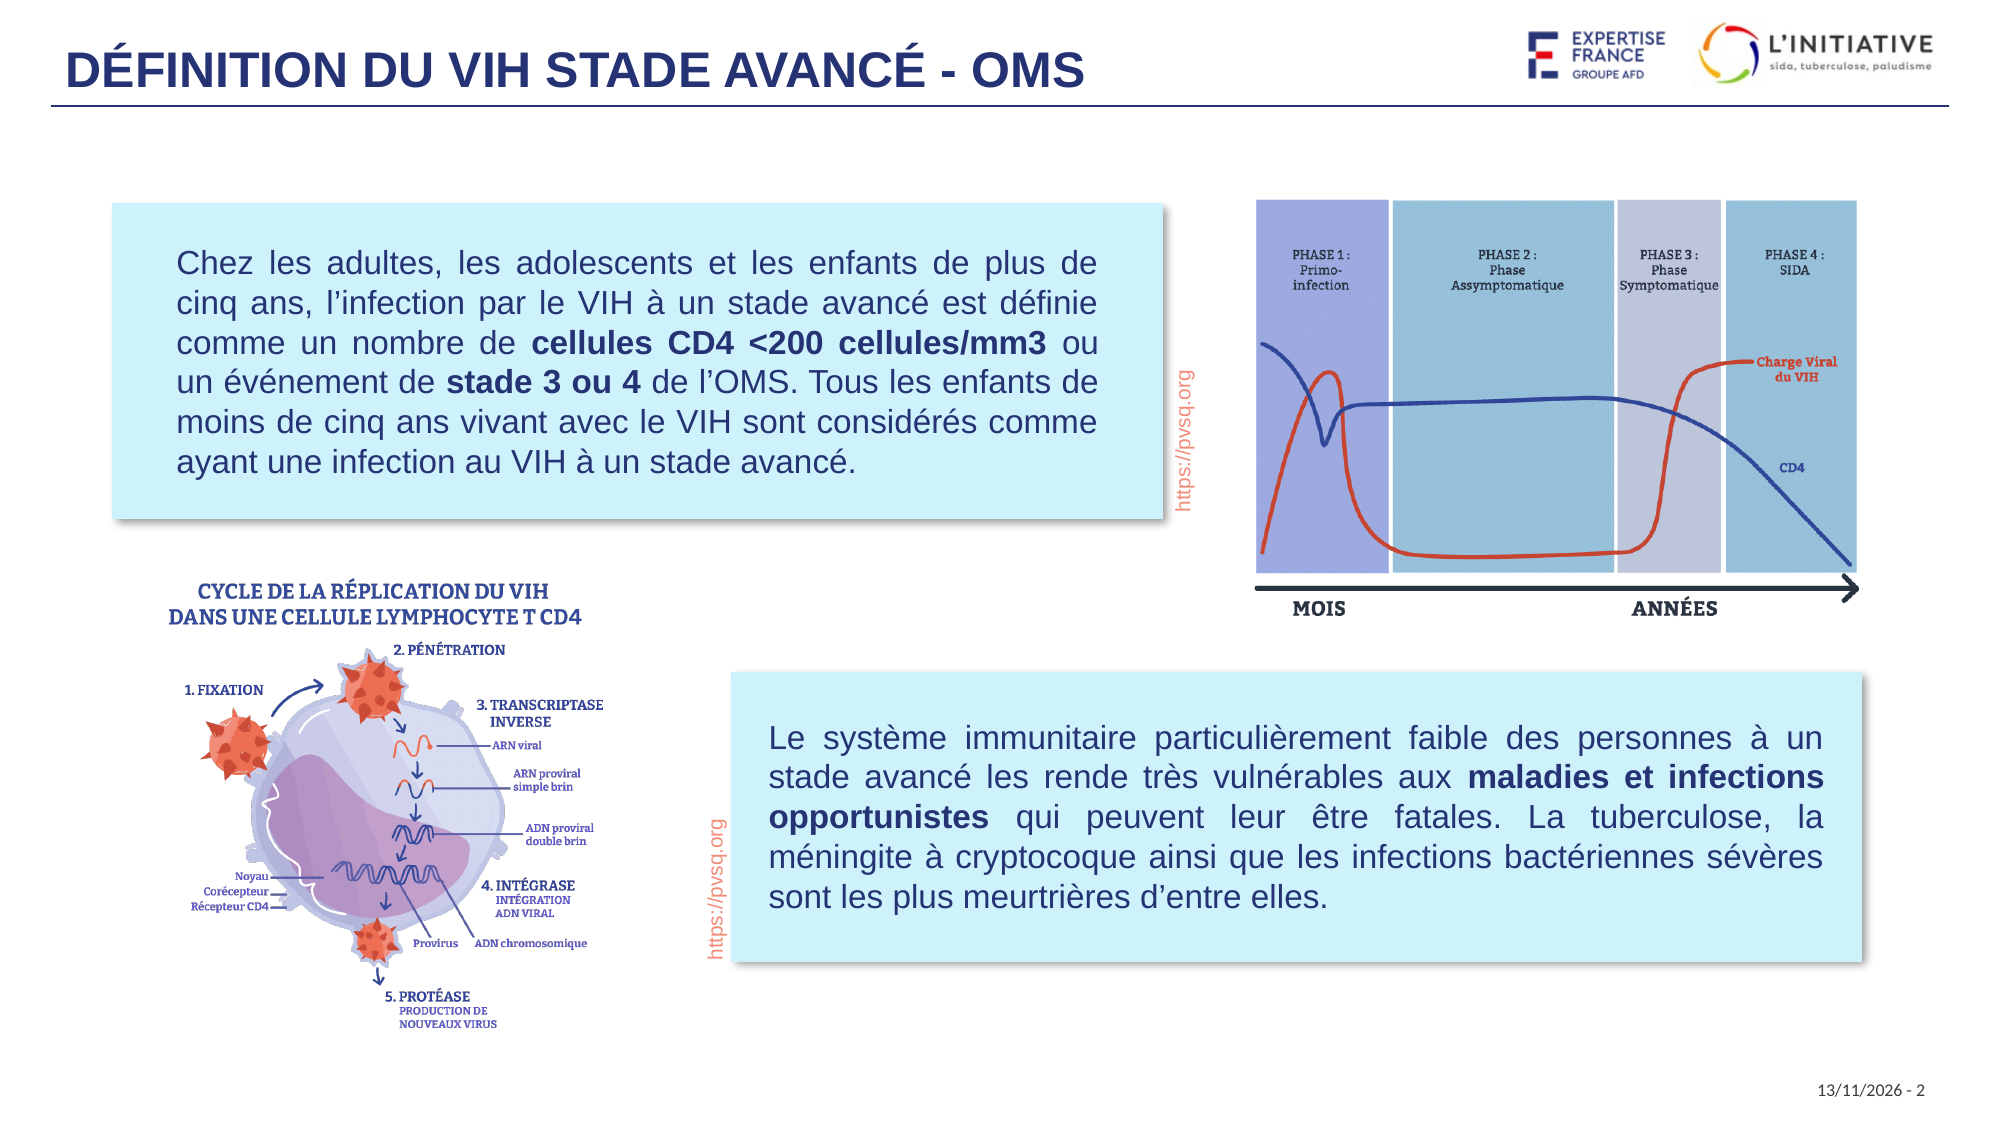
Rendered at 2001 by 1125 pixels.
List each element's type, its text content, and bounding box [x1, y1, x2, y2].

text_box [731, 672, 1862, 962]
picture [1514, 0, 1956, 106]
text_box Le système immunitaire particulièrement faible des personnes à un stade avancé les rende très vulnérables aux maladies et infections opportunistes qui peuvent leur être fatales. La tuberculose, la méningite à cryptocoque ainsi que les infections bactériennes sévères sont les plus meurtrières d’entre elles. [753, 708, 1840, 923]
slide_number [742, 1058, 1940, 1119]
text_box [112, 203, 1163, 519]
picture [169, 578, 603, 1028]
picture [1242, 186, 1868, 630]
text_box https://pvsq.org [1162, 347, 1202, 528]
title Définition du vih stade avancé - oms [50, 15, 1950, 106]
list Chez les adultes, les adolescents et les enfants de plus de cinq ans, l’infection par le VIH à un stade avancé est définie comme un nombre de cellules CD4 <200 cellules/mm3 ou un événement de stade 3 ou 4 de l’OMS. Tous les enfants de moins de cinq ans vivant avec le VIH sont considérés comme ayant une infection au VIH à un stade avancé. [161, 233, 1115, 489]
text_box https://pvsq.org [694, 795, 735, 976]
